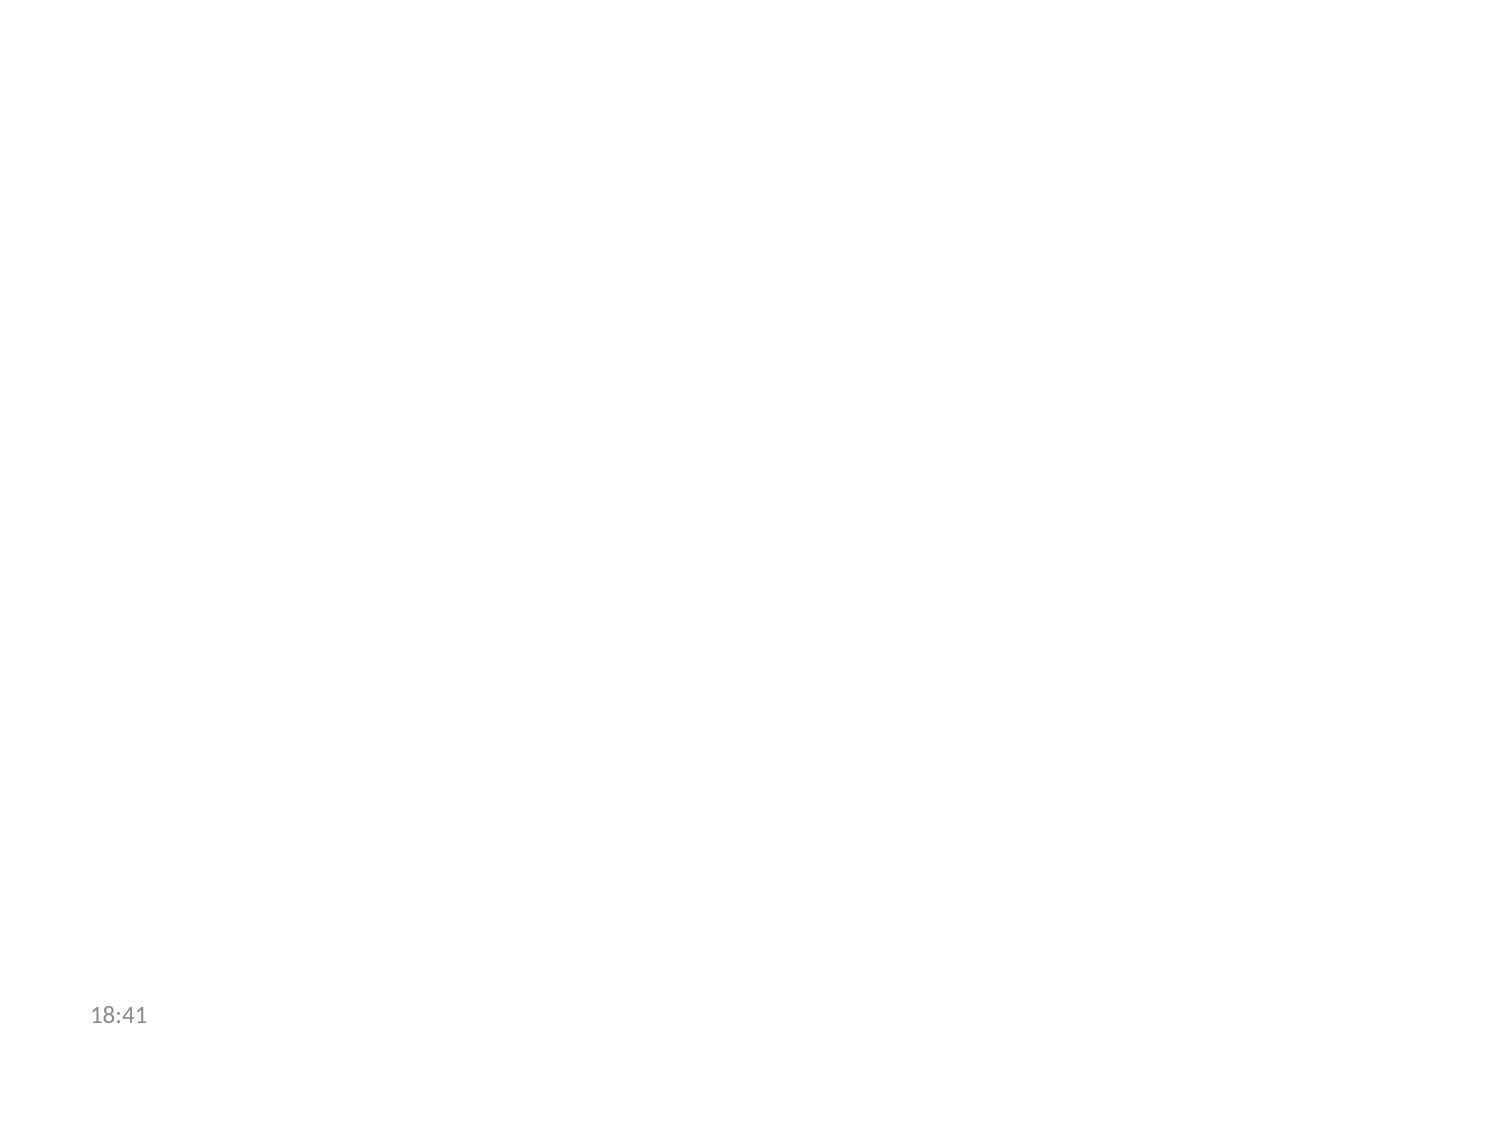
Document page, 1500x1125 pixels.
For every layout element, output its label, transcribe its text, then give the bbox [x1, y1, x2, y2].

text_box 15:35 [75, 983, 425, 1044]
